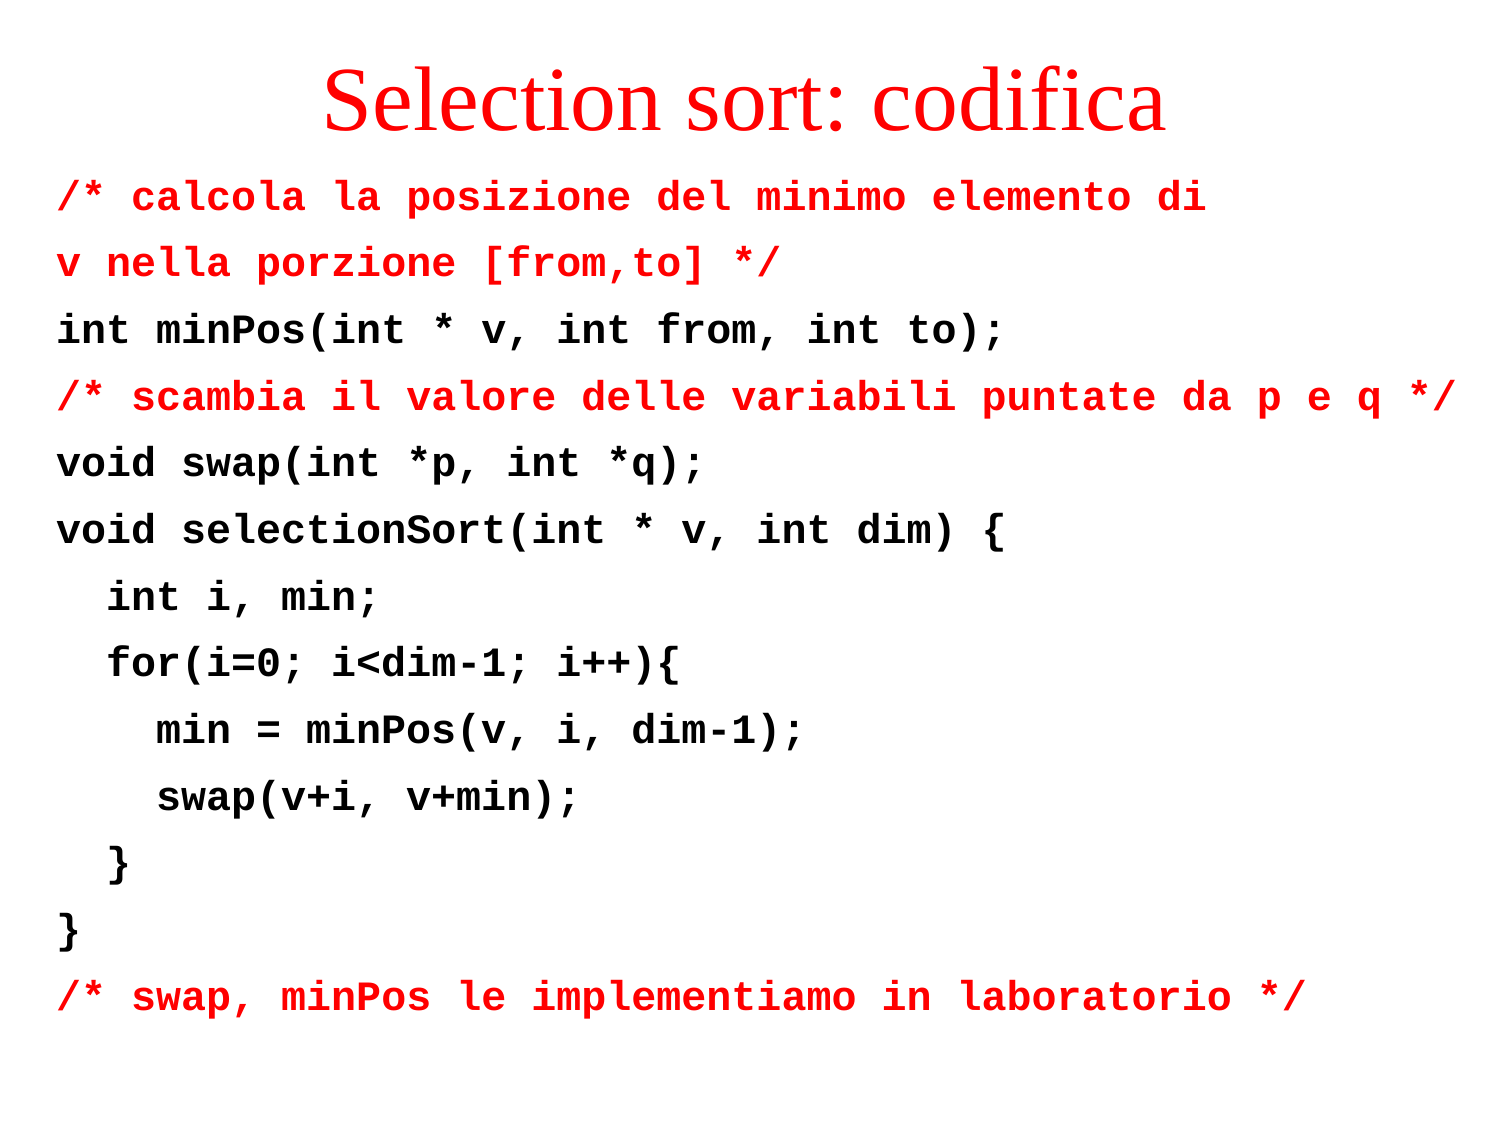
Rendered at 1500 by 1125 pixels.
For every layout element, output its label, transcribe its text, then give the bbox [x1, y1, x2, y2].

title Selection sort: codifica [107, 0, 1383, 160]
list /* calcola la posizione del minimo elemento di v nella porzione [from,to] */ int minPos(int * v, int from, int to); /* scambia il valore delle variabili puntate da p e q */ void swap(int *p, int *q); void selectionSort(int * v, int dim) { int i, min; for(i=0; i<dim-1; i++){ min = minPos(v, i, dim-1); swap(v+i, v+min); } } /* swap, minPos le implementiamo in laboratorio */ [41, 160, 1500, 1024]
